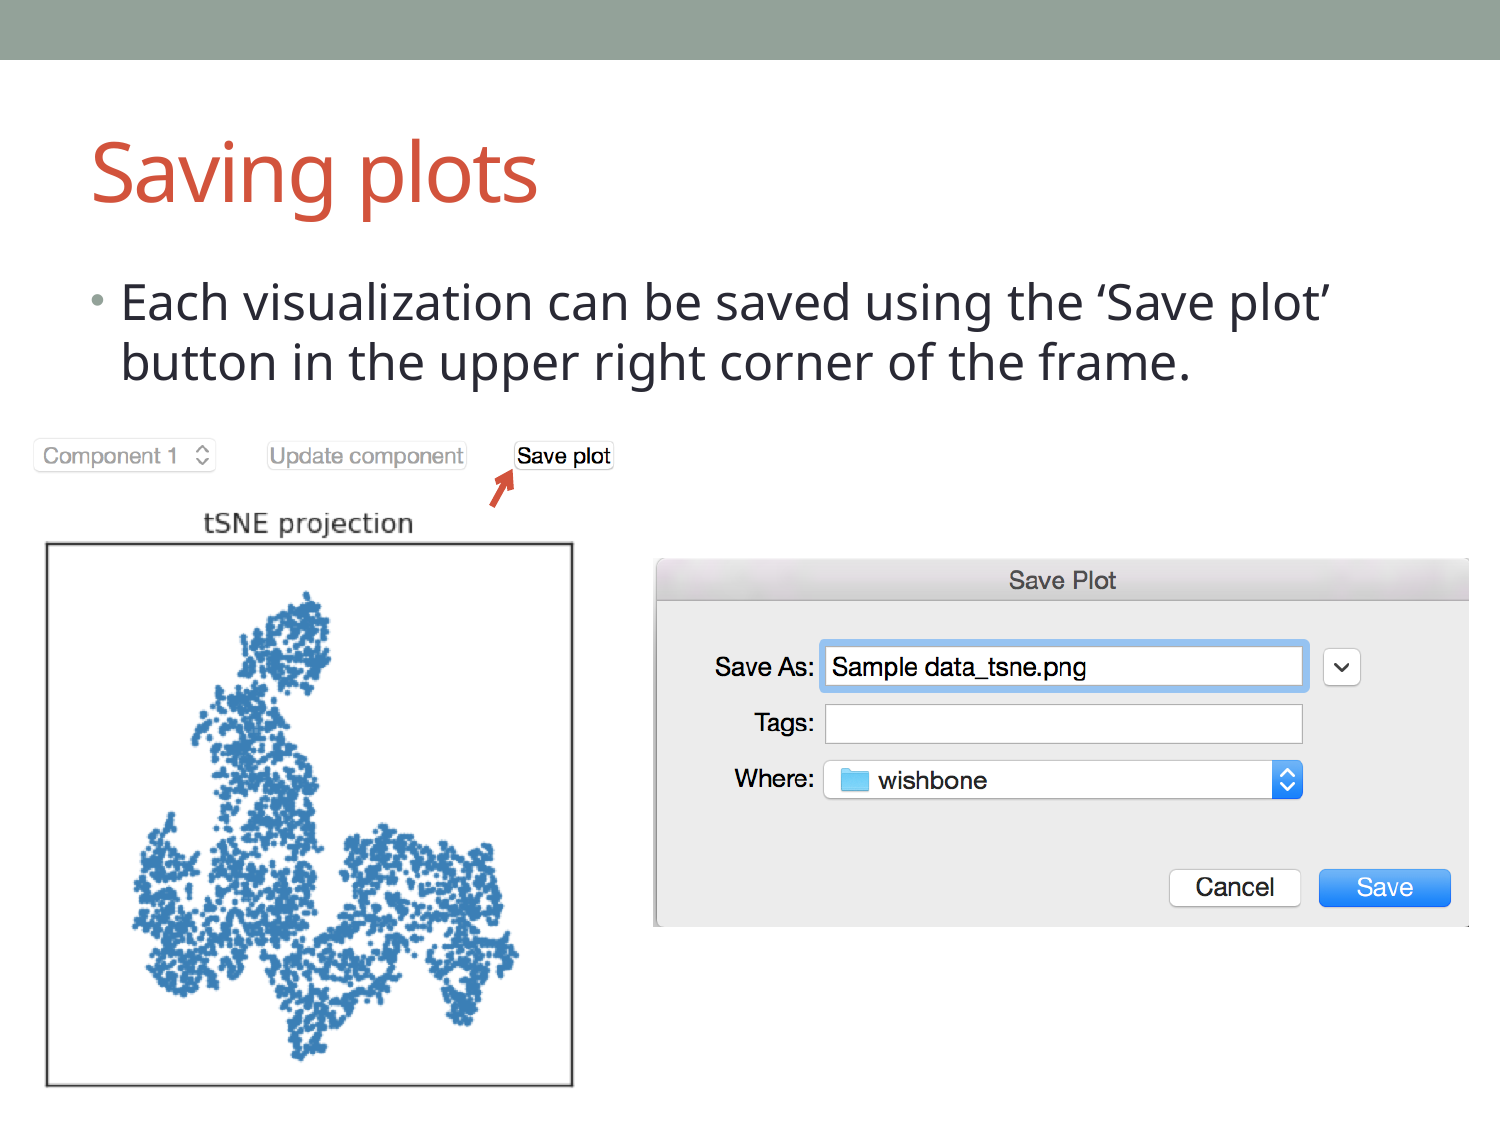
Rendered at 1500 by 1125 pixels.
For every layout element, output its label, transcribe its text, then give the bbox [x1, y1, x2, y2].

picture [653, 558, 1469, 927]
list Each visualization can be saved using the ‘Save plot’ button in the upper right corner of the frame. [75, 262, 1425, 1063]
title Saving plots [75, 87, 1425, 250]
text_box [491, 468, 513, 507]
picture [22, 436, 630, 1125]
